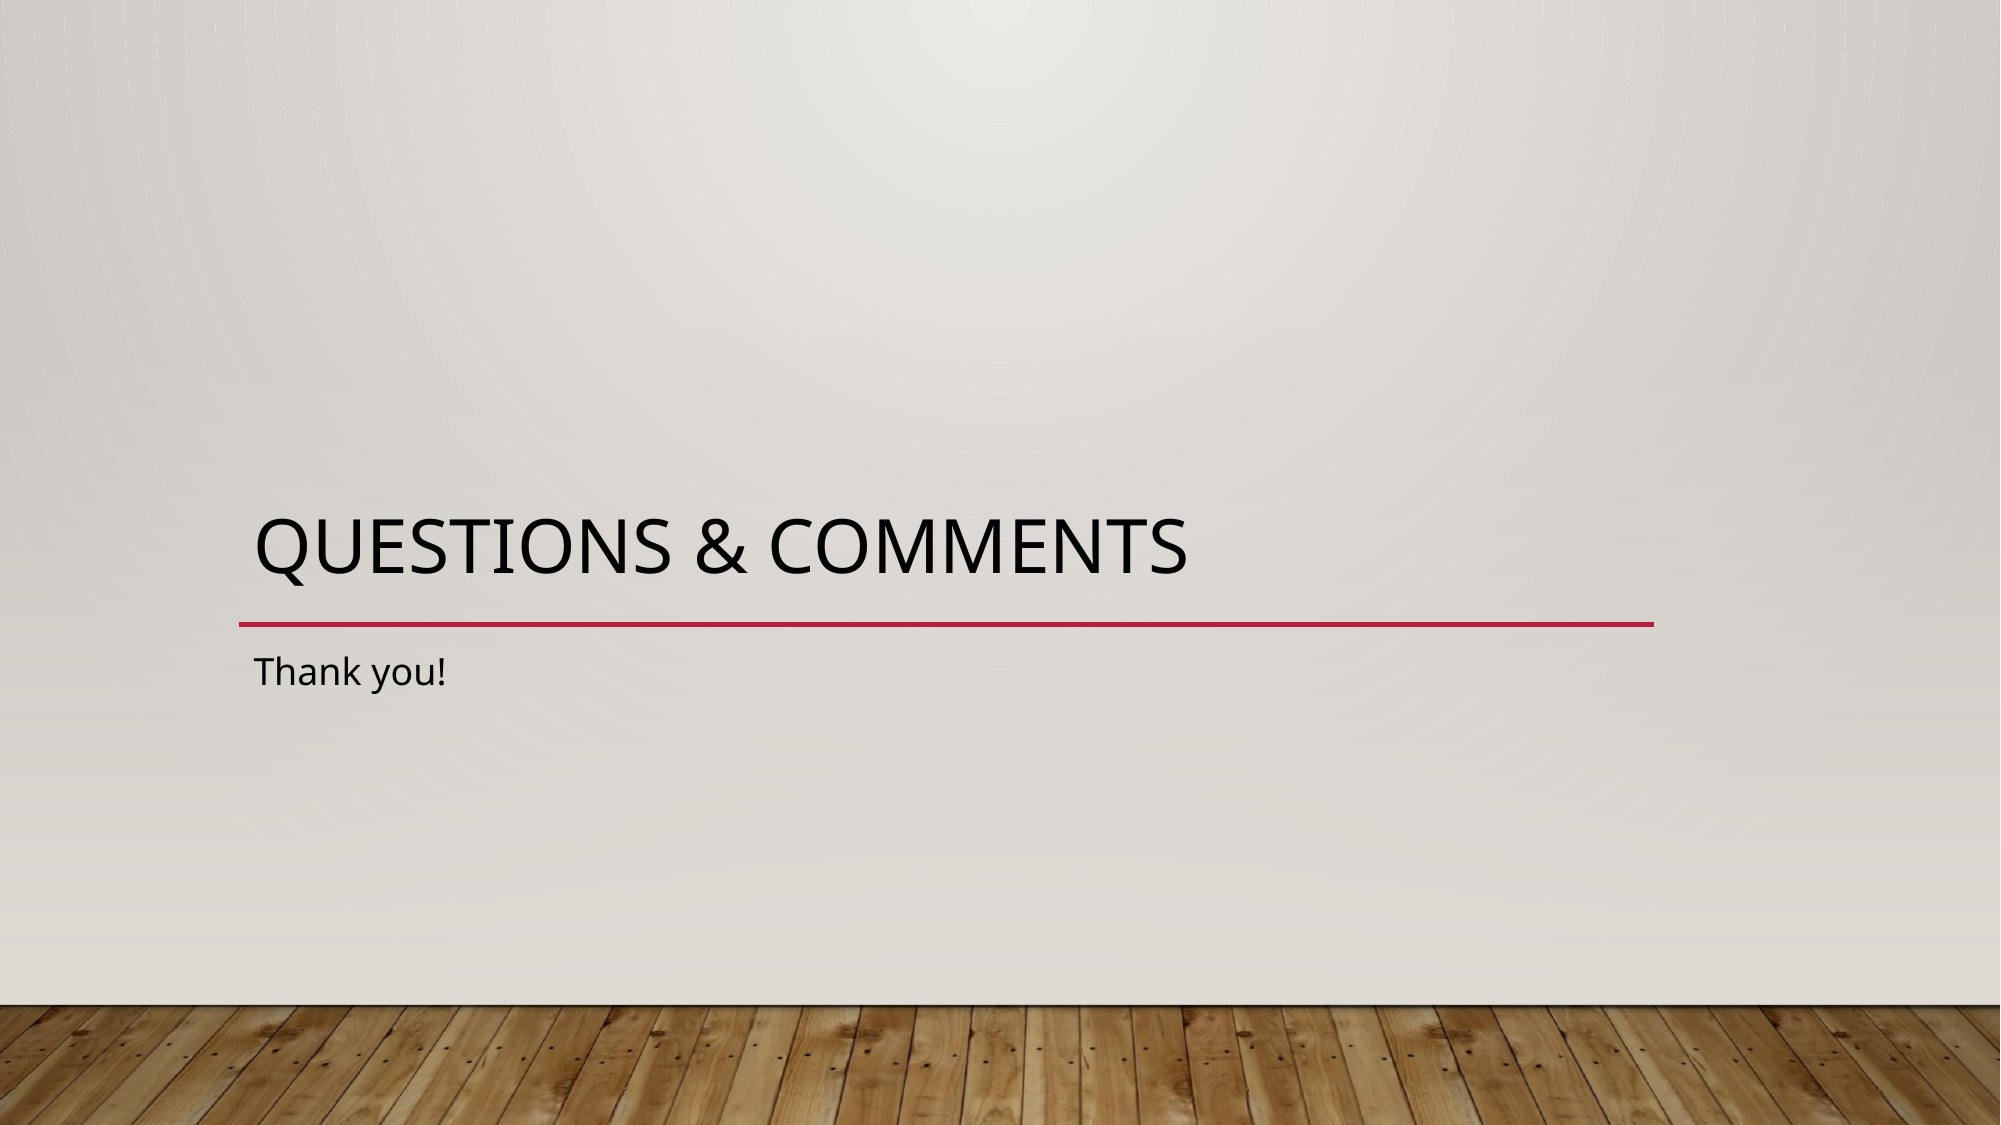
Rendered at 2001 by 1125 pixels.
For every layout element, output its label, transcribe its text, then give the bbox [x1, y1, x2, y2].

list Thank you! [238, 624, 1655, 791]
title Questions & Comments [238, 288, 1657, 598]
picture [0, 1005, 2000, 1125]
